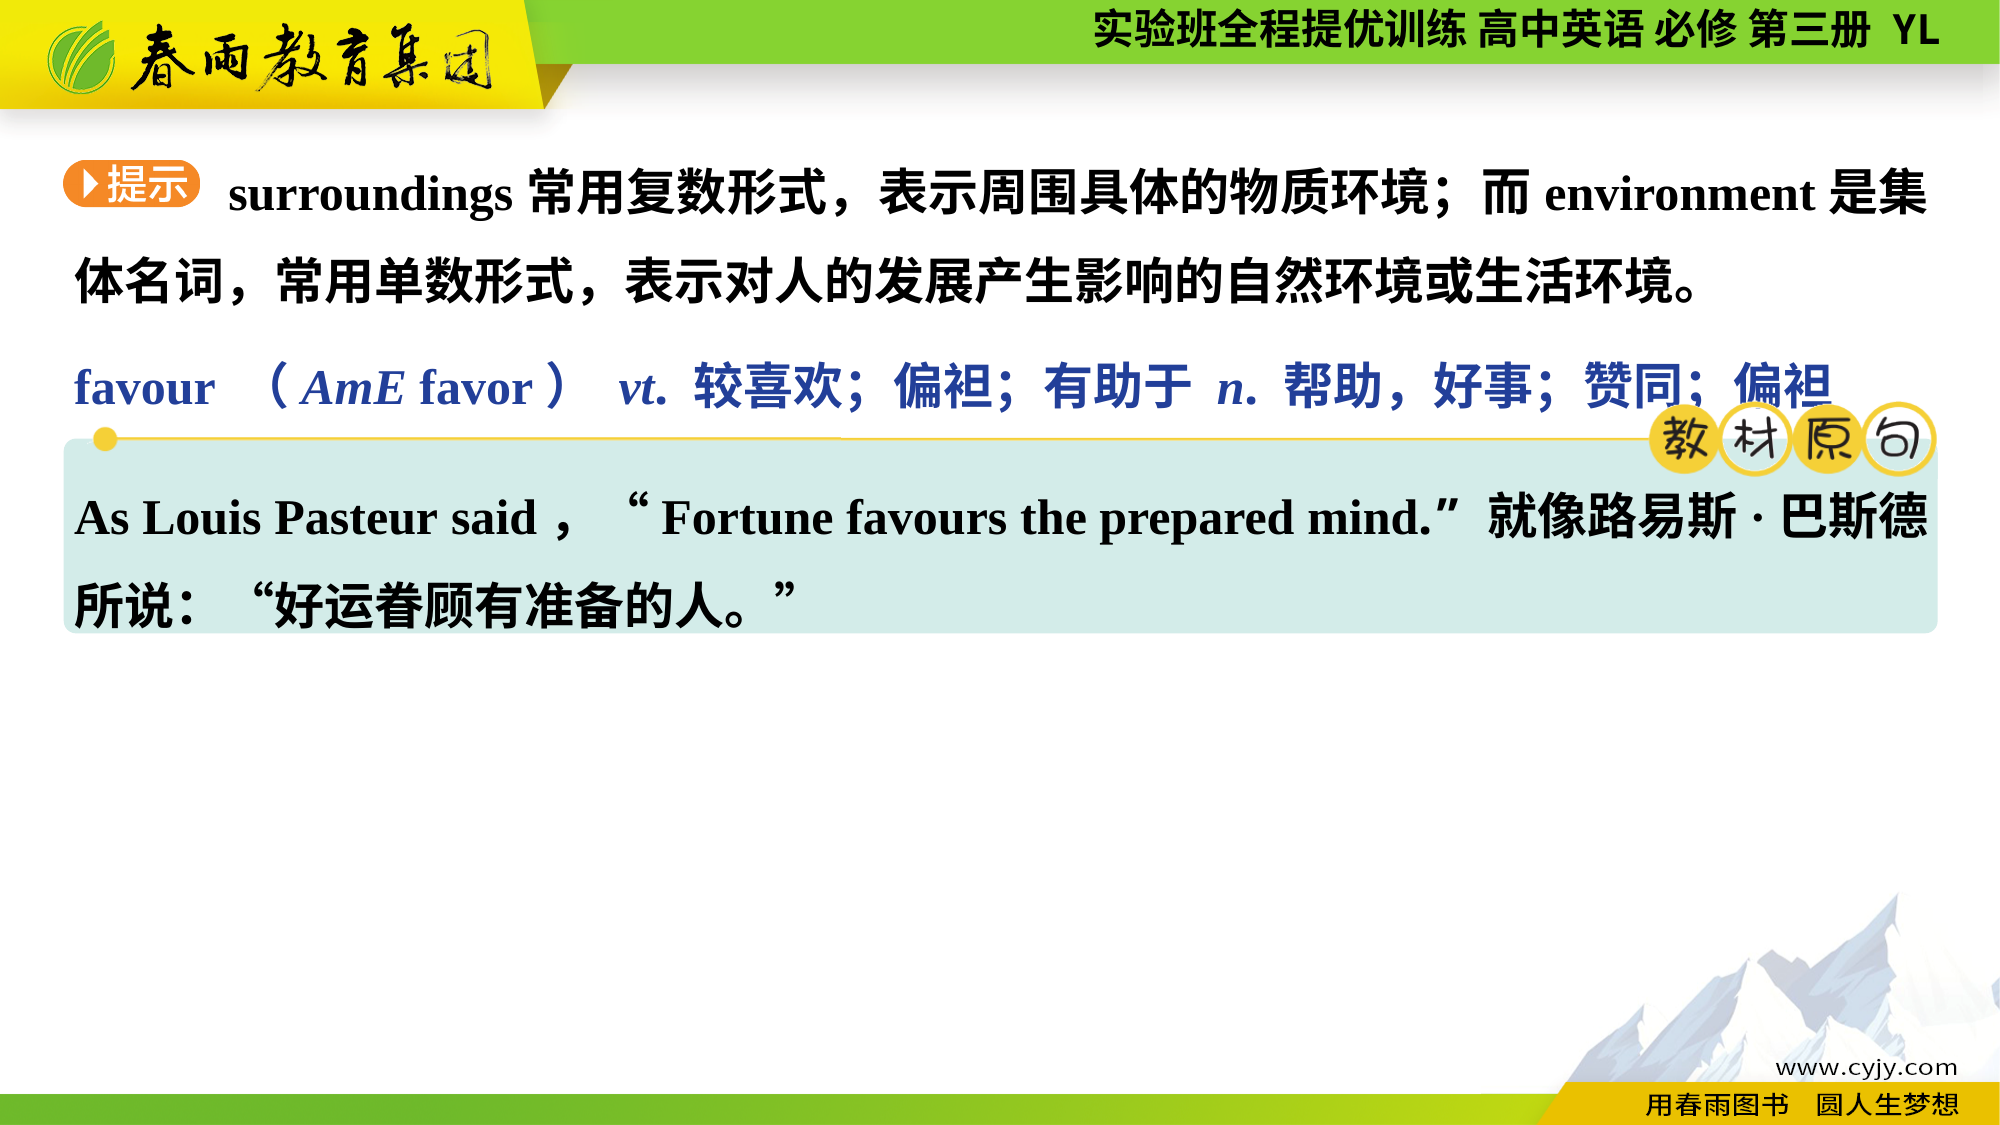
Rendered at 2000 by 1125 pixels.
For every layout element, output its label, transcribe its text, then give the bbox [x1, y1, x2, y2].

text_box favour （AmE favor） vt. 较喜欢；偏袒；有助于 n. 帮助，好事；赞同；偏袒 As Louis Pasteur said，“Fortune favours the prepared mind.” 就像路易斯·巴斯德所说：“好运眷顾有准备的人。” [59, 317, 1944, 642]
picture [0, 0, 2000, 1125]
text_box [87, 392, 1938, 479]
list surroundings常用复数形式，表示周围具体的物质环境；而environment是集体名词，常用单数形式，表示对人的发展产生影响的自然环境或生活环境。 [59, 122, 1944, 308]
